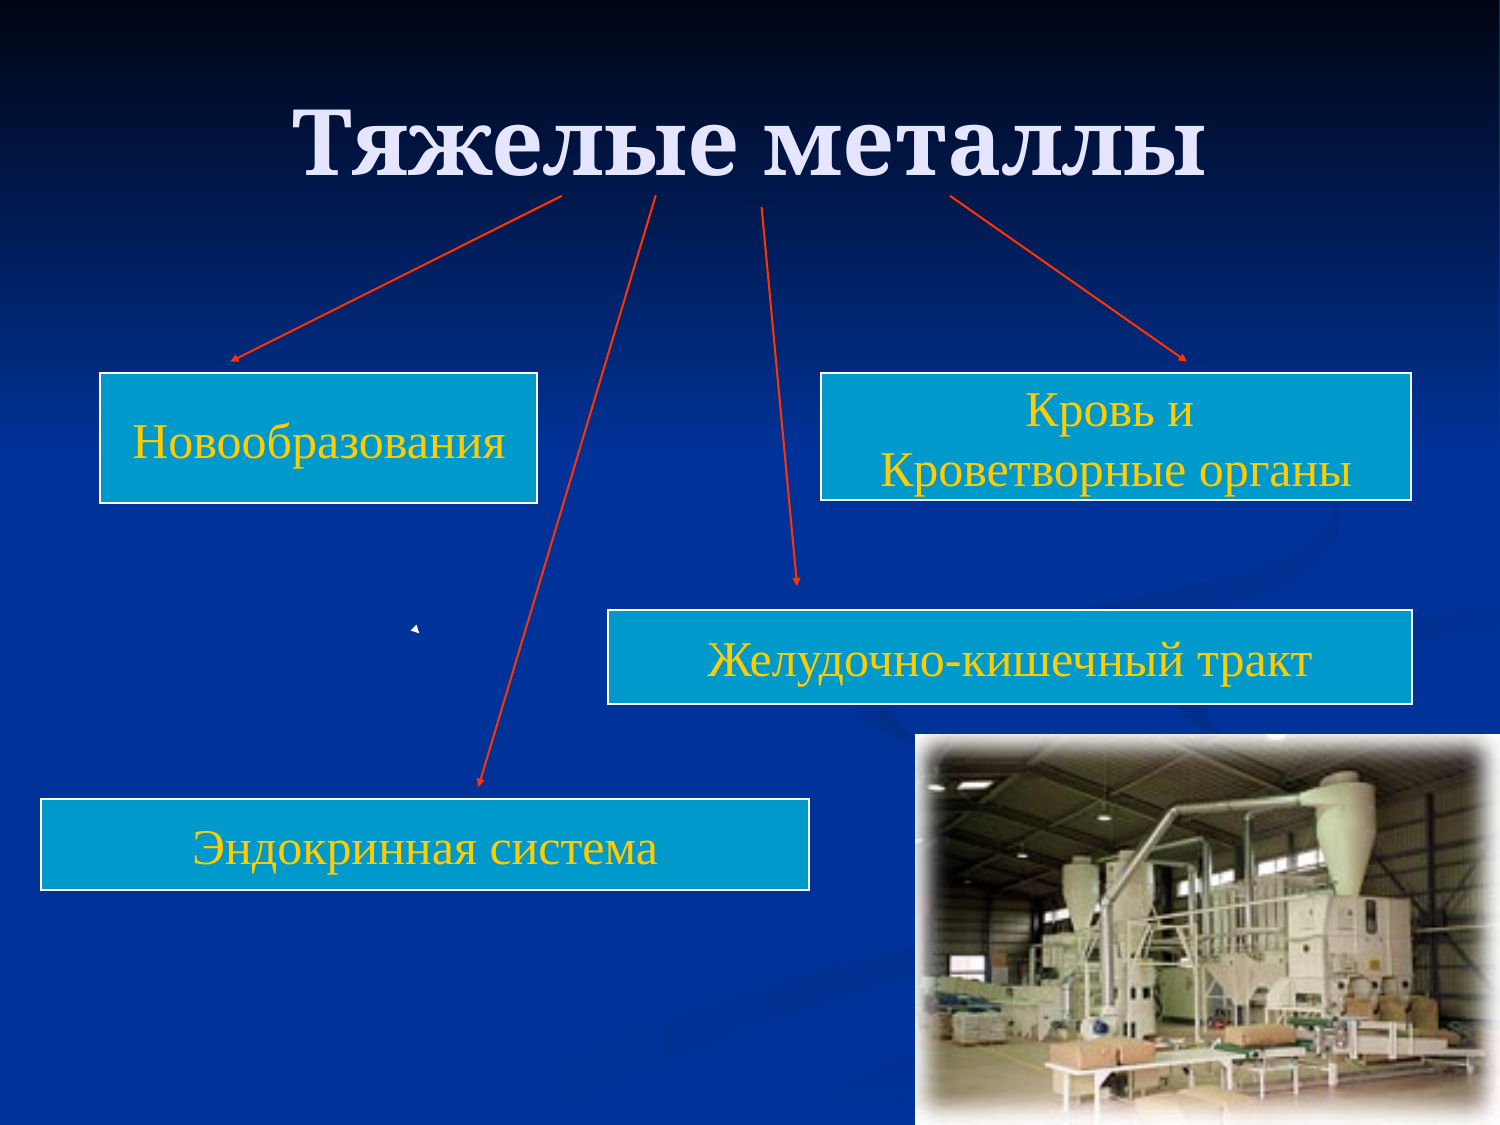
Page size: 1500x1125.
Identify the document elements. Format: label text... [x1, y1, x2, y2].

text_box [761, 208, 801, 587]
title Тяжелые металлы [74, 44, 1426, 233]
text_box Желудочно-кишечный тракт [608, 609, 1412, 705]
text_box Новообразования [100, 373, 538, 504]
text_box Кровь и Кроветворные органы [820, 373, 1412, 500]
text_box Эндокринная система [41, 798, 809, 890]
text_box [476, 196, 656, 787]
text_box [230, 196, 561, 362]
text_box [410, 624, 420, 634]
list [915, 734, 1500, 1125]
text_box [950, 196, 1187, 362]
